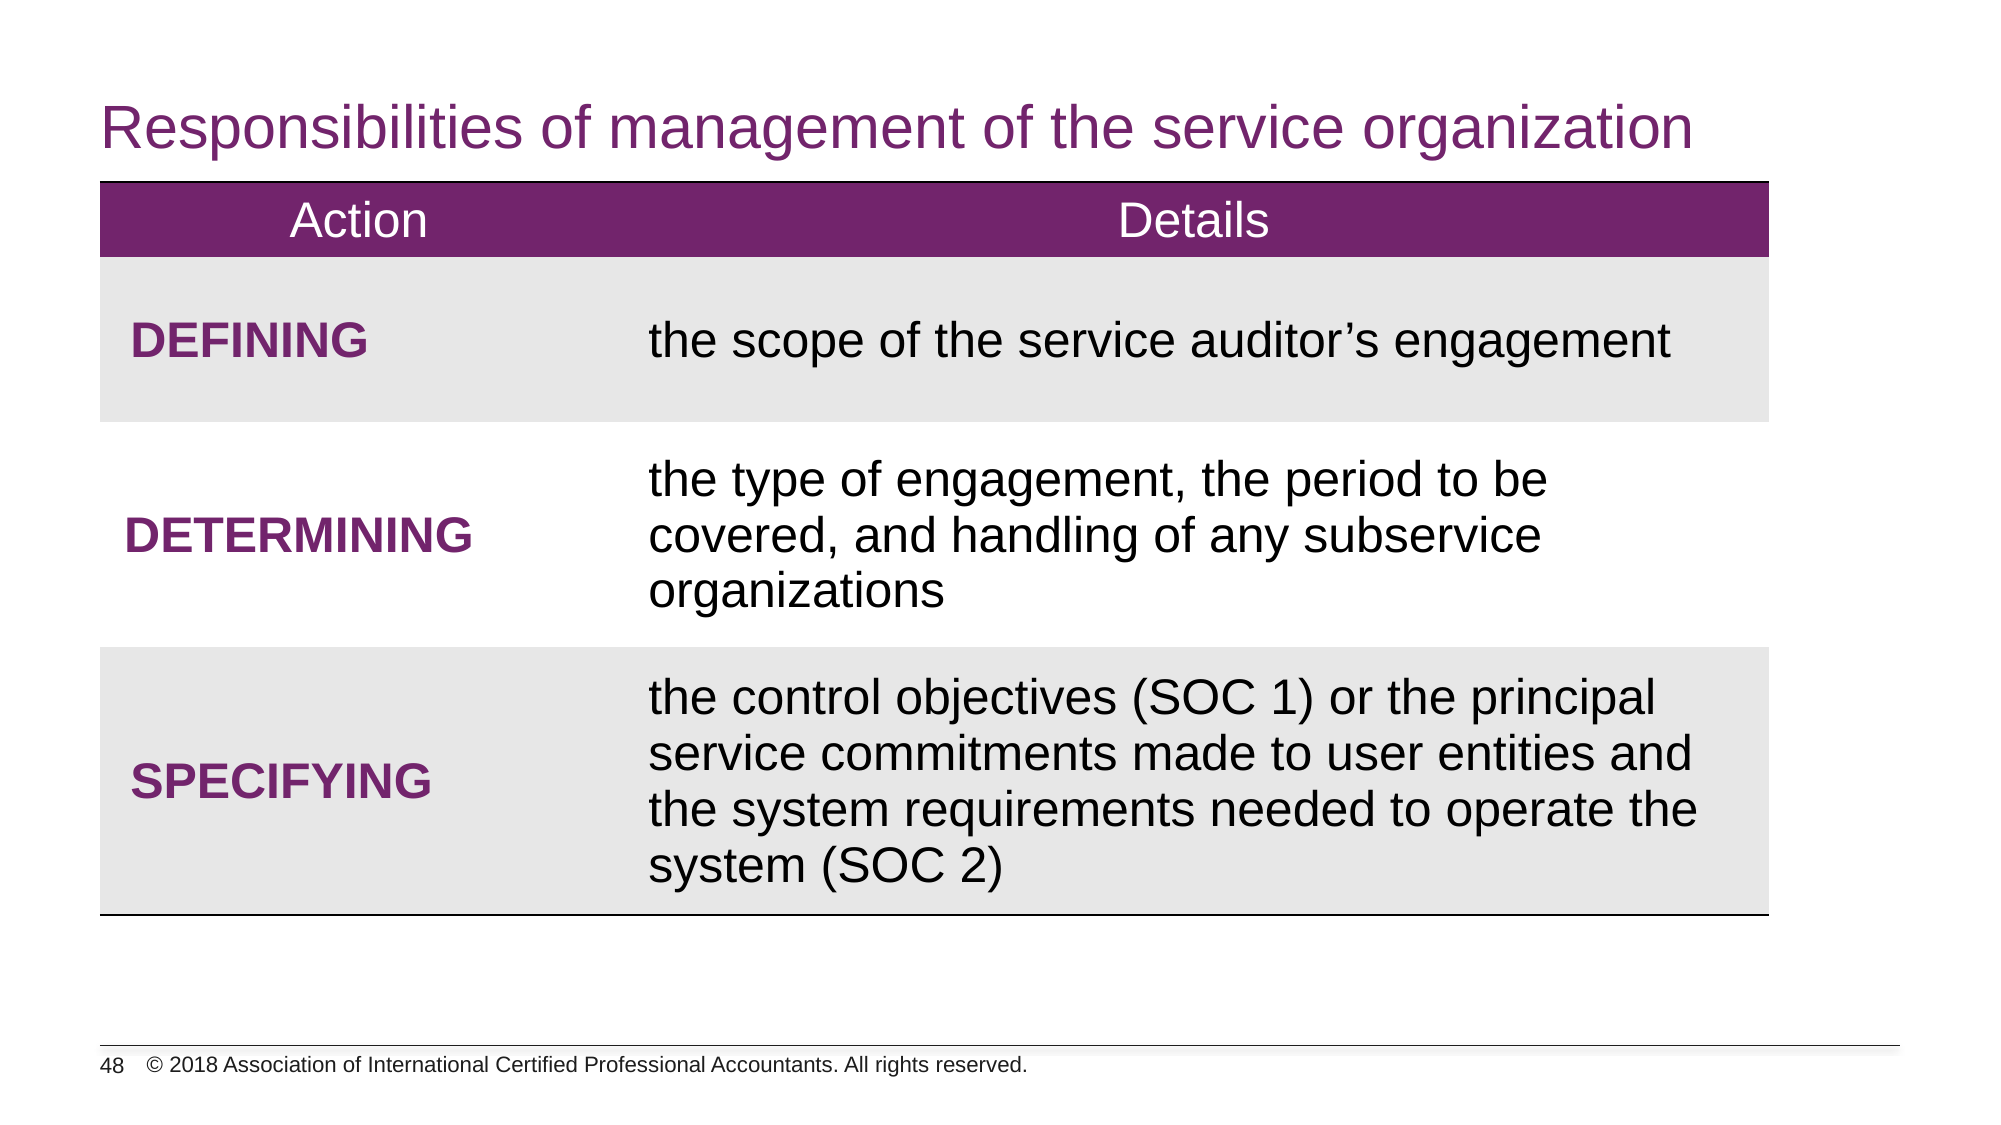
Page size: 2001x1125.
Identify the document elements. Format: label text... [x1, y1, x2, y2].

table_cell DEFINING [100, 257, 618, 422]
table_cell DETERMINING [100, 422, 618, 647]
table_header Action [100, 183, 618, 257]
footer © 2018 Association of International Certified Professional Accountants. All rights reserved. [147, 1050, 1900, 1111]
table_cell SPECIFYING [100, 647, 618, 914]
table_header Details [618, 183, 1769, 257]
table_cell the type of engagement, the period to be covered, and handling of any subservice organizations [618, 422, 1769, 647]
slide_number 48 [99, 1050, 147, 1111]
table_cell the scope of the service auditor’s engagement [618, 257, 1769, 422]
table_cell the control objectives (SOC 1) or the principal service commitments made to user entities and the system requirements needed to operate the system (SOC 2) [618, 647, 1769, 914]
title Responsibilities of management of the service organization [100, 31, 1900, 161]
